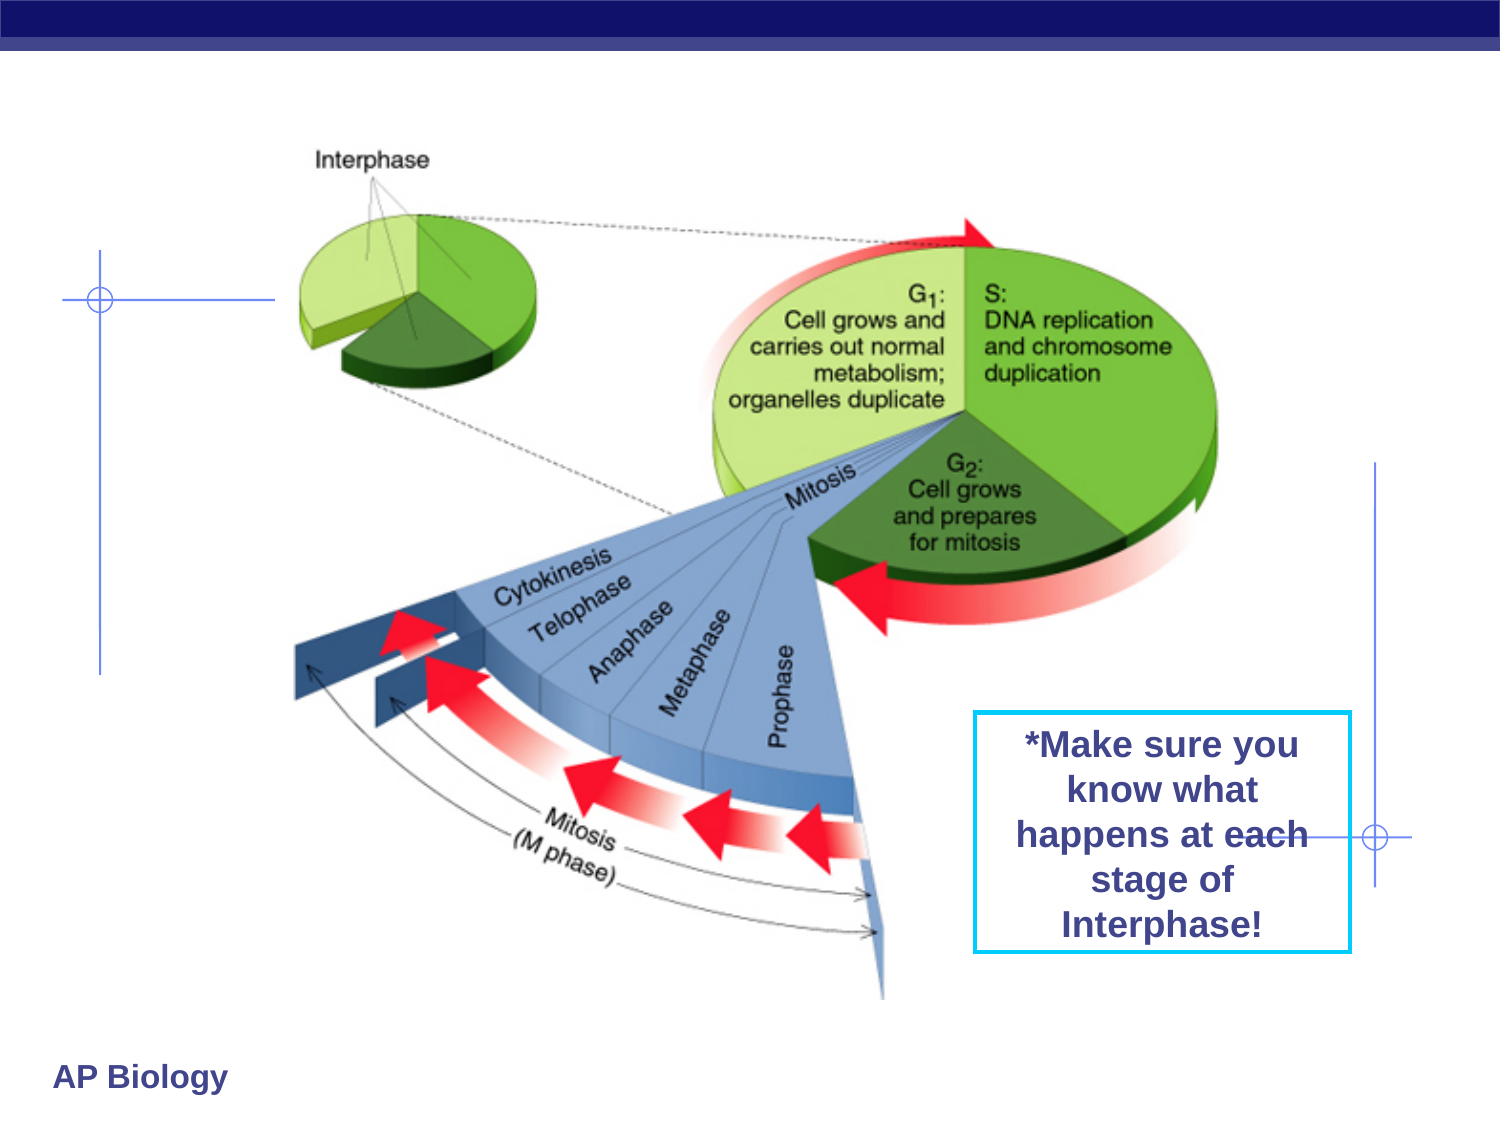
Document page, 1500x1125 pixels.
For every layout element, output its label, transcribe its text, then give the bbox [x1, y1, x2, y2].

picture [274, 142, 1238, 1001]
text_box *Make sure you know what happens at each stage of Interphase! [1241, 712, 1350, 953]
picture [978, 716, 1238, 949]
